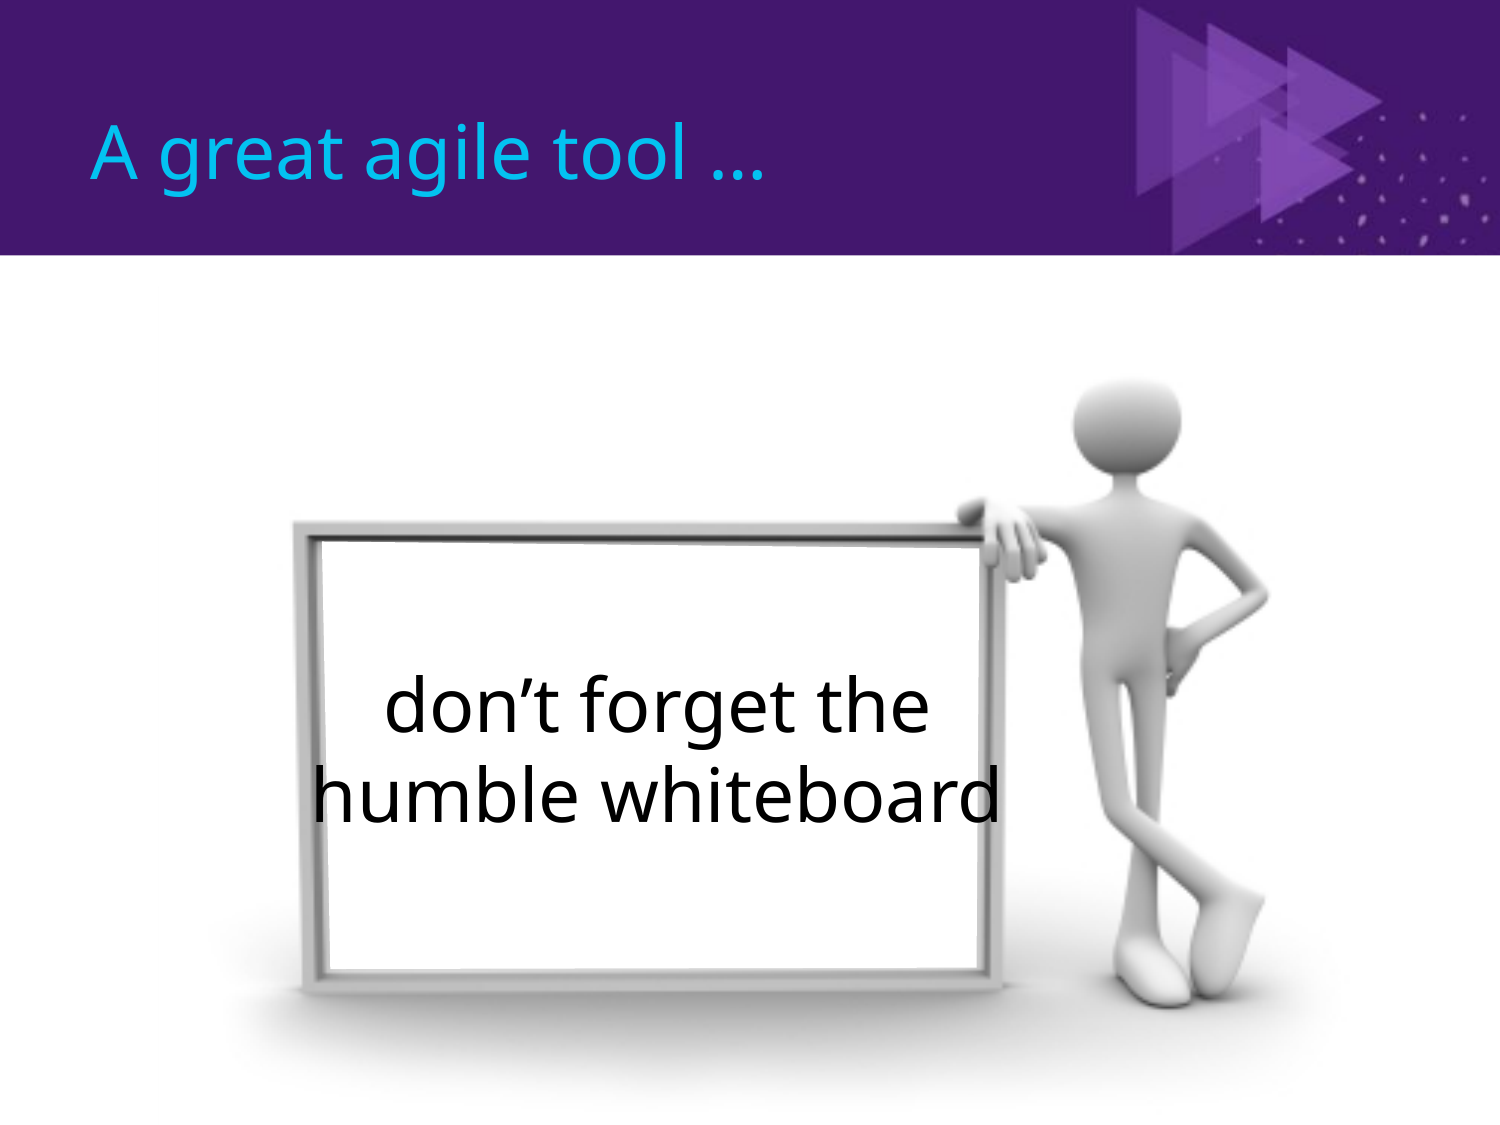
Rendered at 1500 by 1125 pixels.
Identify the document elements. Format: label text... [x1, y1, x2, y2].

picture [156, 285, 1370, 1125]
title A great agile tool … [75, 56, 1425, 244]
picture [0, 0, 1500, 255]
